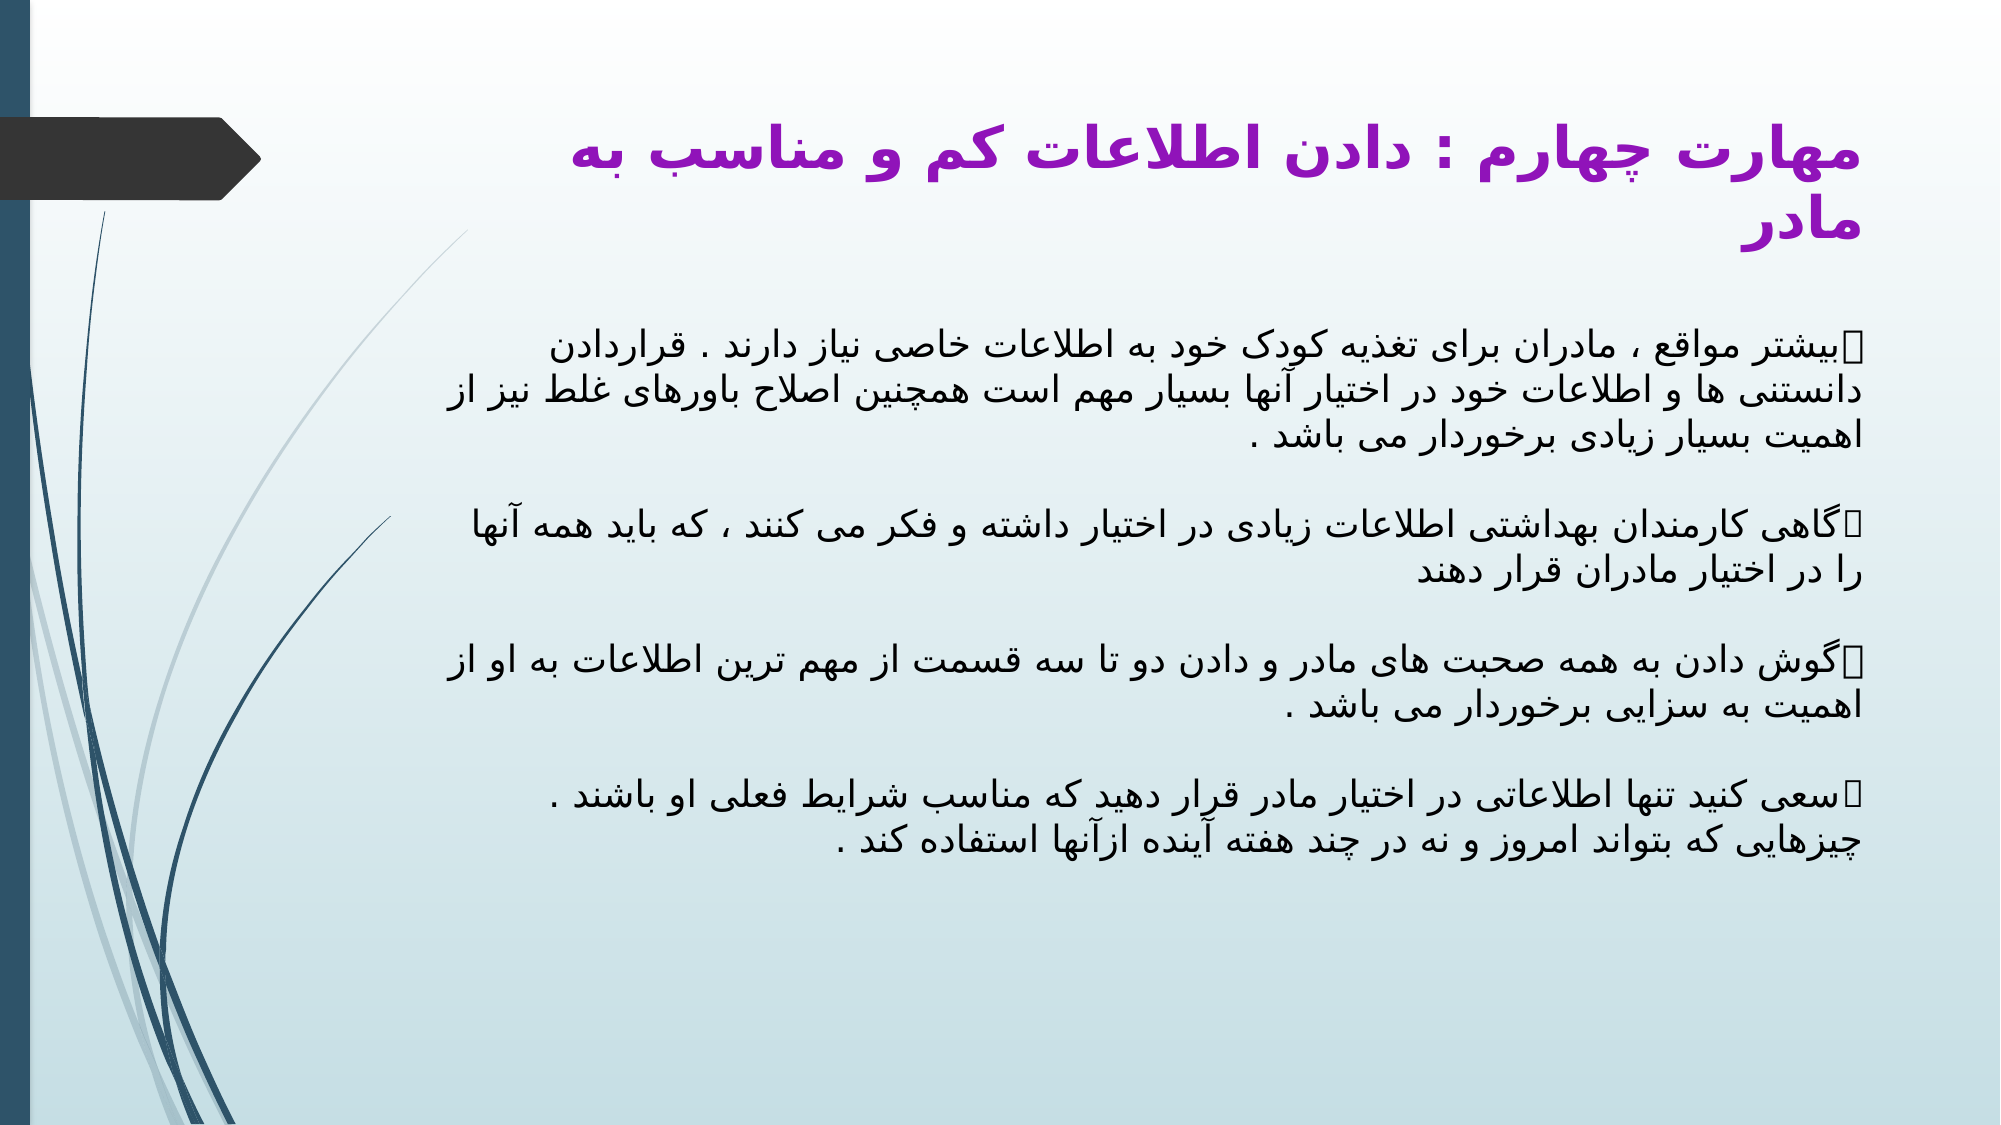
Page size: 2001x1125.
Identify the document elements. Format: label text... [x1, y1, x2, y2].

title مهارت چهارم : دادن اطلاعات كم و مناسب به مادر بیشتر مواقع ، مادران برای تغذیه کودک خود به اطلاعات خاصی نیاز دارند . قراردادن دانستنی ها و اطلاعات خود در اختیار آنها بسیار مهم است همچنین اصلاح باورهای غلط نیز از اهمیت بسیار زیادی برخوردار می باشد . گاهی کارمندان بهداشتی اطلاعات زیادی در اختیار داشته و فکر می کنند ، که باید همه آنها را در اختیار مادران قرار دهند گوش دادن به همه صحبت های مادر و دادن دو تا سه قسمت از مهم ترین اطلاعات به او از اهمیت به سزایی برخوردار می باشد . سعی کنید تنها اطلاعاتی در اختیار مادر قرار دهید که مناسب شرایط فعلی او باشند . چیزهایی که بتواند امروز و نه در چند هفته آینده ازآنها استفاده کند . [425, 102, 1880, 269]
